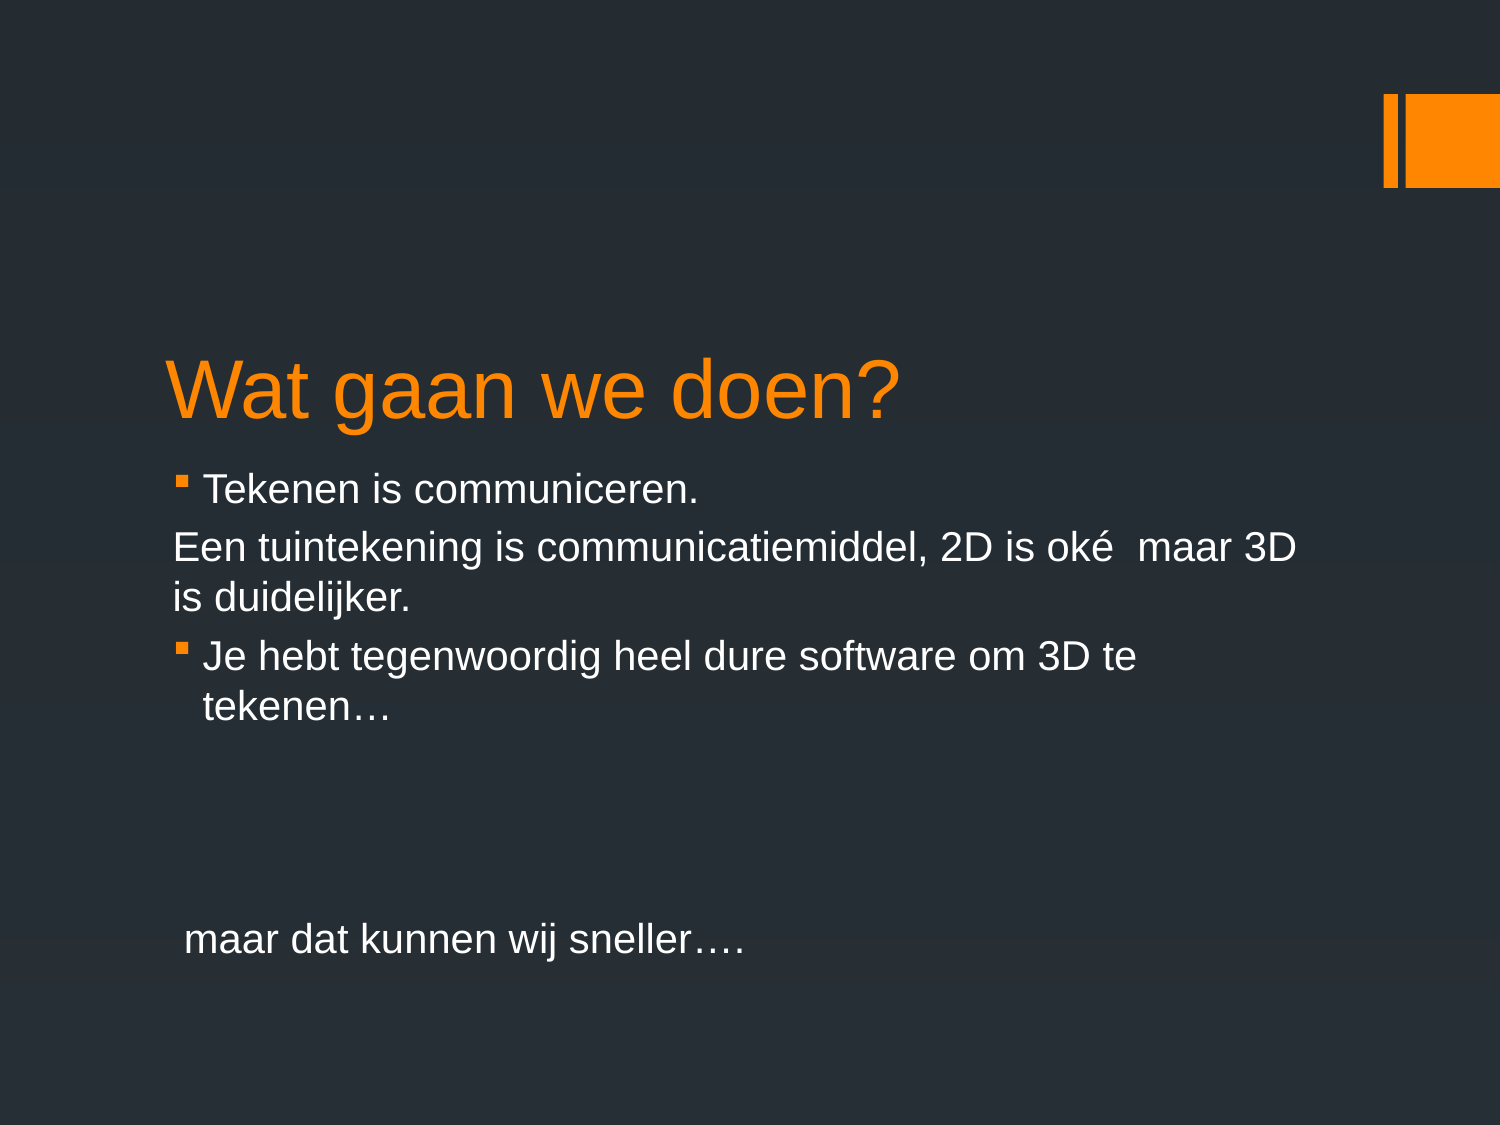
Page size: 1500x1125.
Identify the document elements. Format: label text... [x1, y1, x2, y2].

list Tekenen is communiceren. Een tuintekening is communicatiemiddel, 2D is oké maar 3D is duidelijker. Je hebt tegenwoordig heel dure software om 3D te tekenen… maar dat kunnen wij sneller…. [150, 454, 1350, 1035]
title Wat gaan we doen? [150, 253, 1350, 443]
